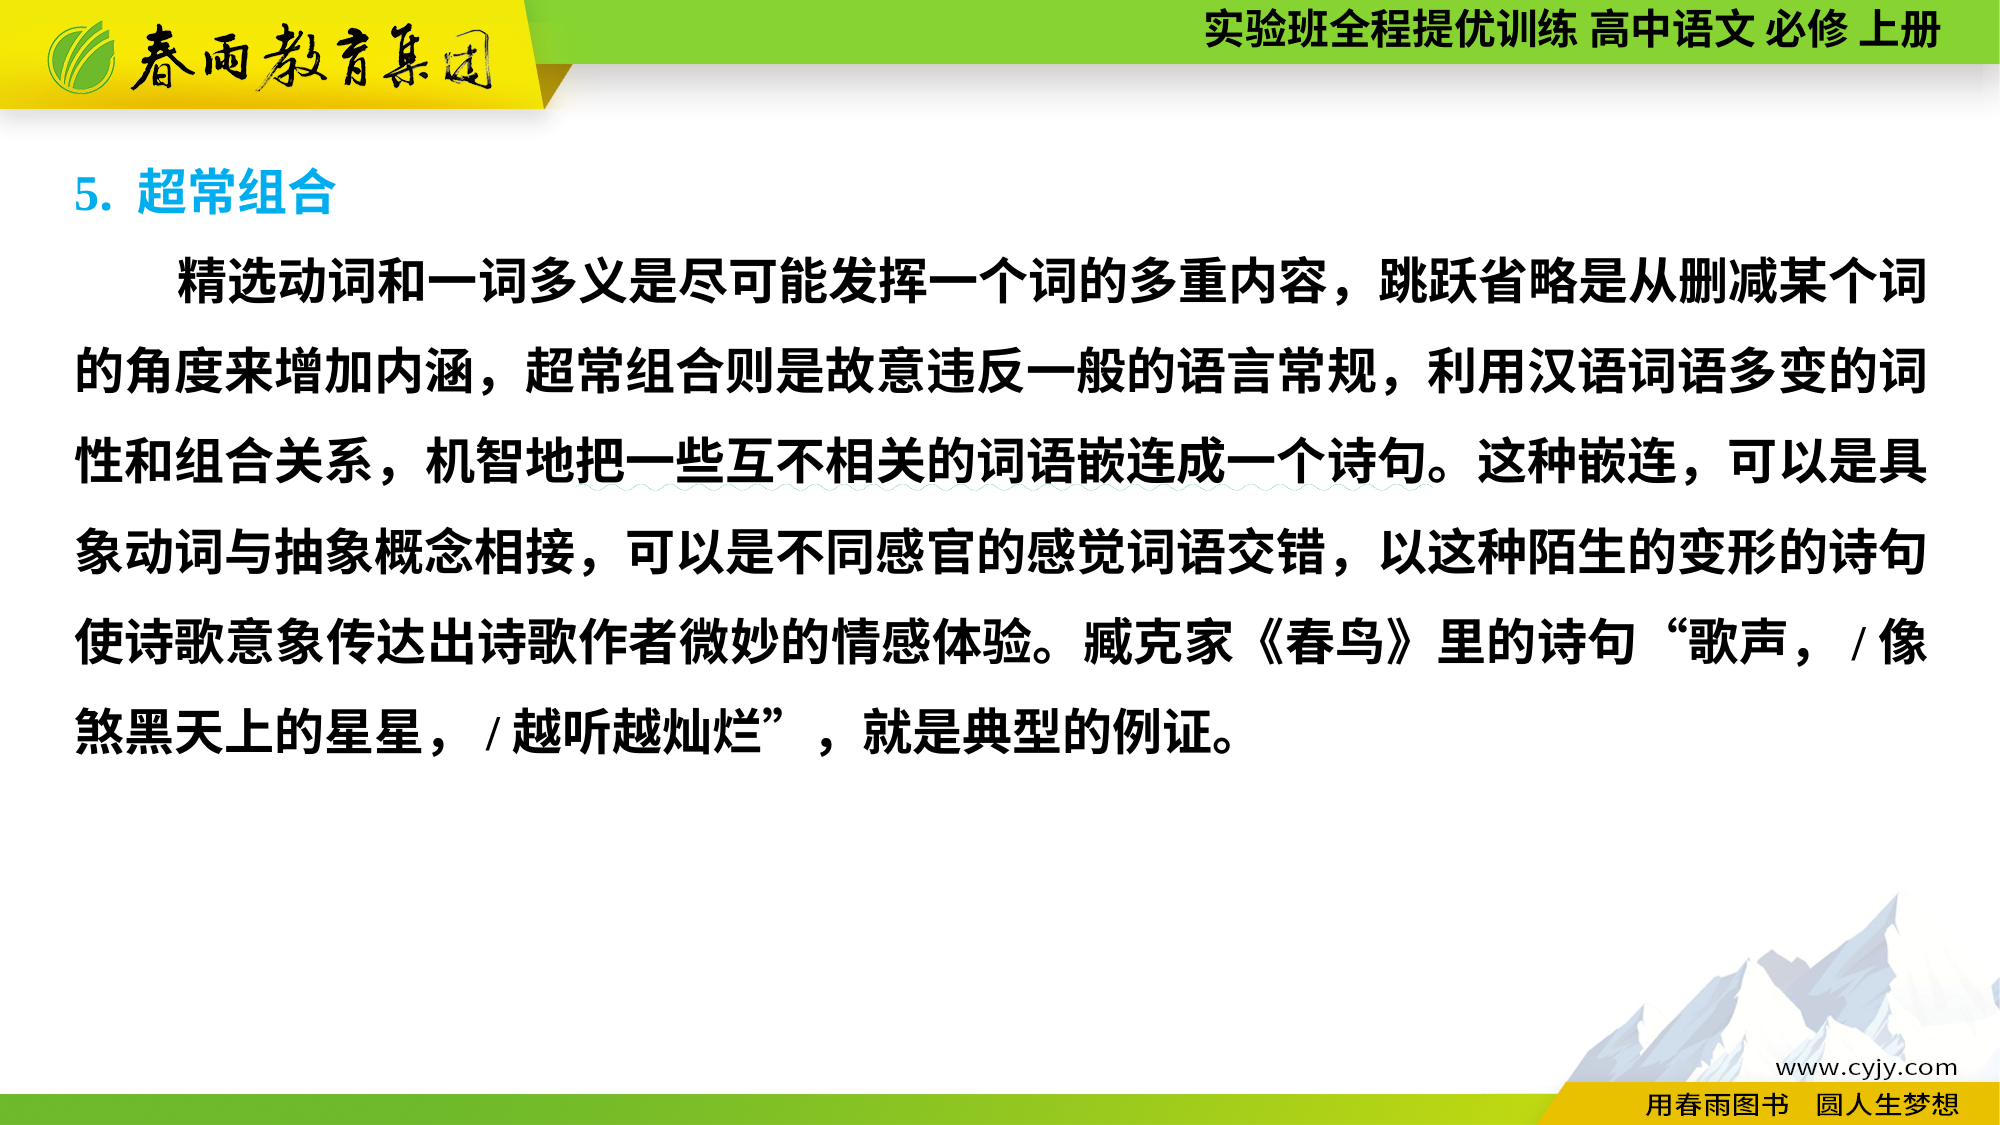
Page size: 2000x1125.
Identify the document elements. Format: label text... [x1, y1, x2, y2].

list 5. 超常组合 精选动词和一词多义是尽可能发挥一个词的多重内容，跳跃省略是从删减某个词的角度来增加内涵，超常组合则是故意违反一般的语言常规，利用汉语词语多变的词性和组合关系，机智地把一些互不相关的词语嵌连成一个诗句。这种嵌连，可以是具象动词与抽象概念相接，可以是不同感官的感觉词语交错，以这种陌生的变形的诗句使诗歌意象传达出诗歌作者微妙的情感体验。臧克家《春鸟》里的诗句“歌声，/像煞黑天上的星星，/越听越灿烂”，就是典型的例证。 [59, 122, 1944, 774]
picture [0, 0, 2000, 1125]
